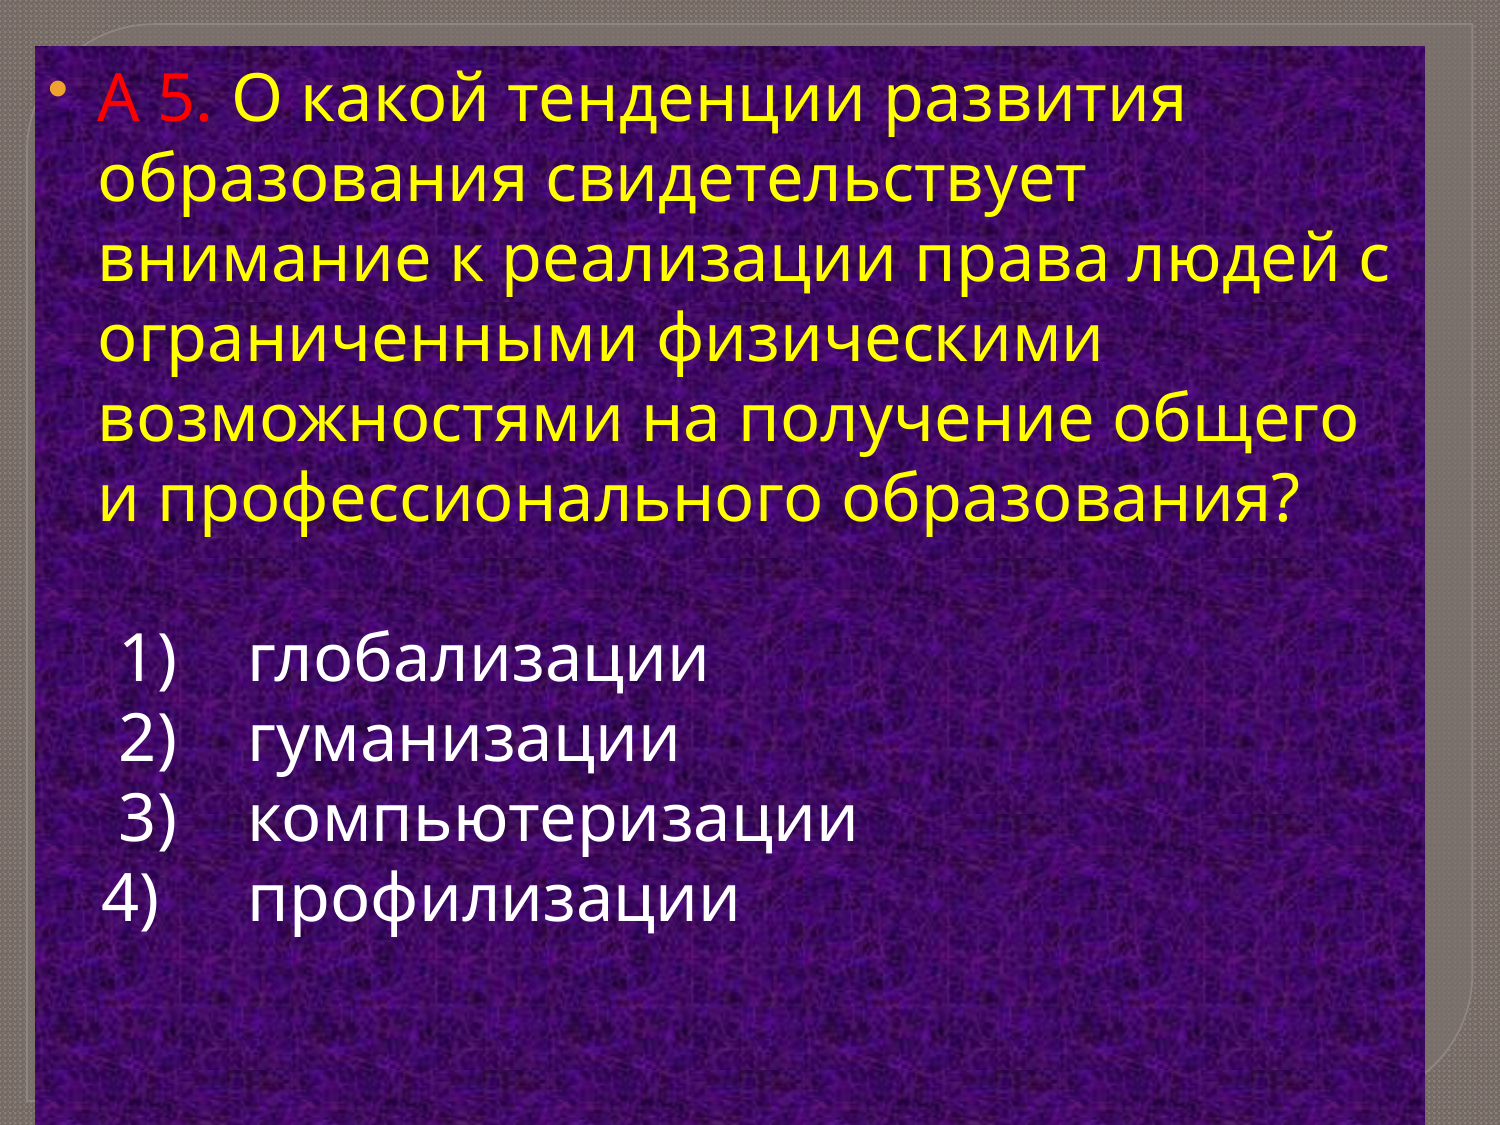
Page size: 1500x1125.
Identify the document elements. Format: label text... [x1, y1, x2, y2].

list А 5. О какой тенденции развития образования свидетельствует внимание к реализации права людей с ограниченными физическими возможностями на получение общего и профессионального образования? 1) глобализации 2) гуманизации 3) компьютеризации 4) профилизации [35, 46, 1425, 1125]
